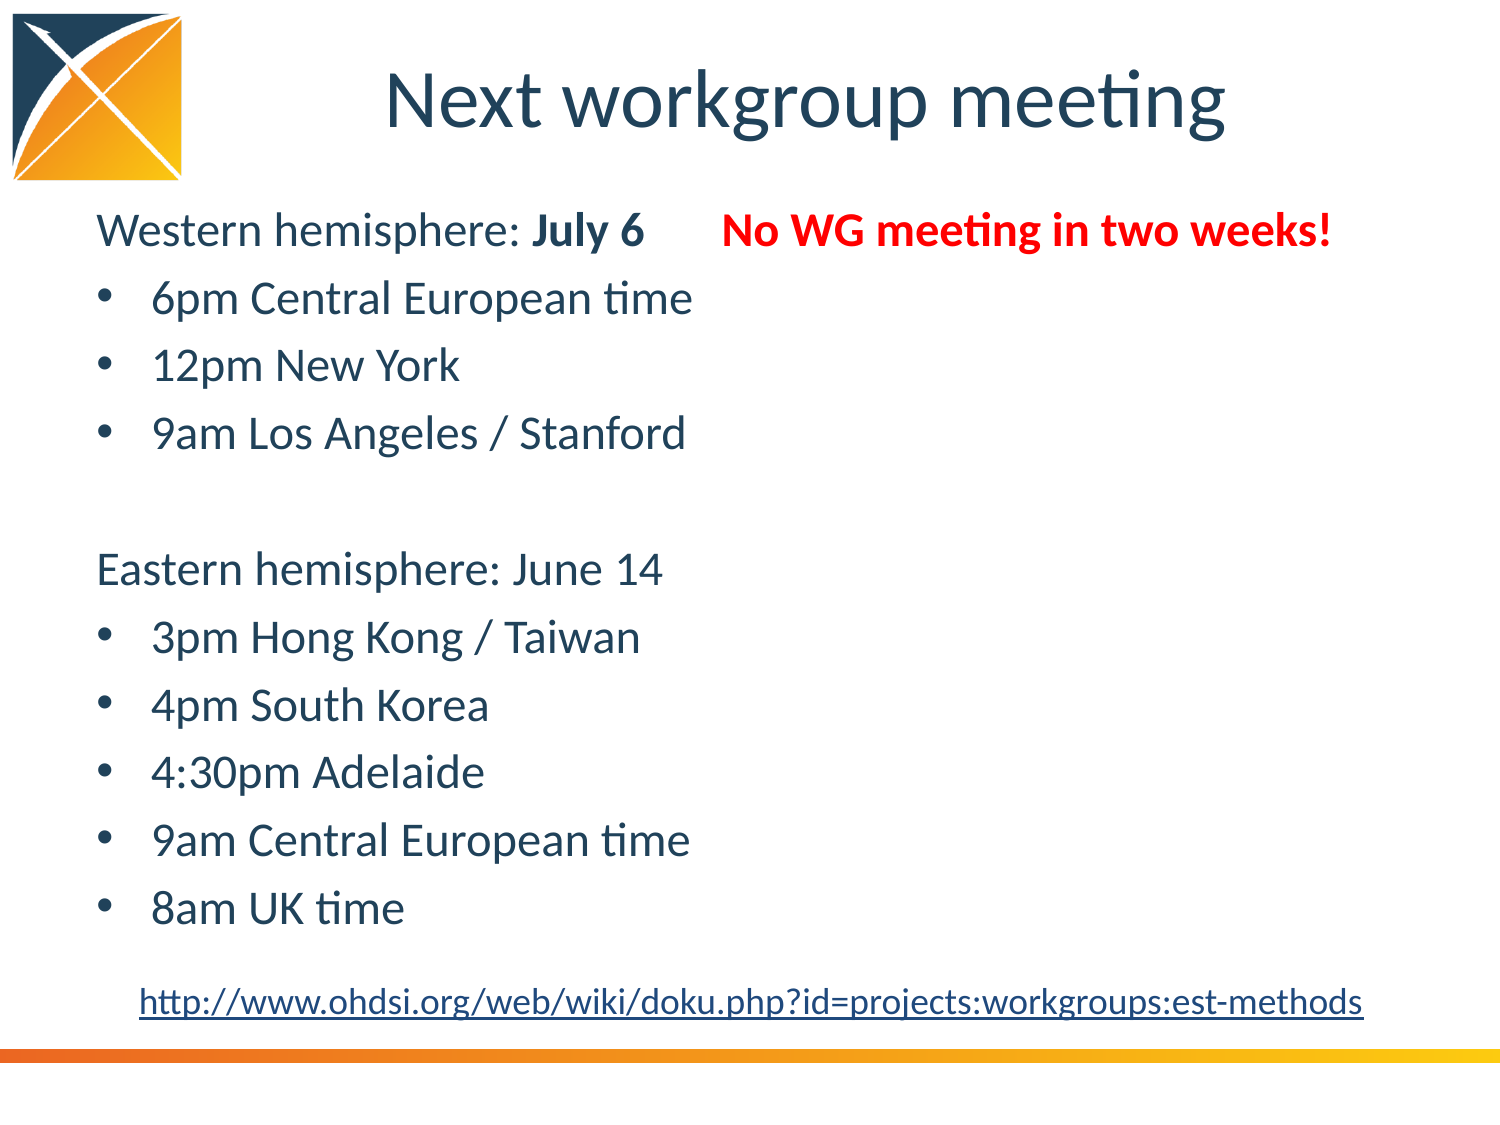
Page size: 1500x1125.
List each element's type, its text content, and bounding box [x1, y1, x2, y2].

title Next workgroup meeting [187, 24, 1425, 163]
text_box http://www.ohdsi.org/web/wiki/doku.php?id=projects:workgroups:est-methods [123, 969, 1387, 1030]
list Western hemisphere: July 6 No WG meeting in two weeks! 6pm Central European time 12pm New York 9am Los Angeles / Stanford Eastern hemisphere: June 14 3pm Hong Kong / Taiwan 4pm South Korea 4:30pm Adelaide 9am Central European time 8am UK time [81, 190, 1432, 947]
picture [0, 0, 206, 200]
